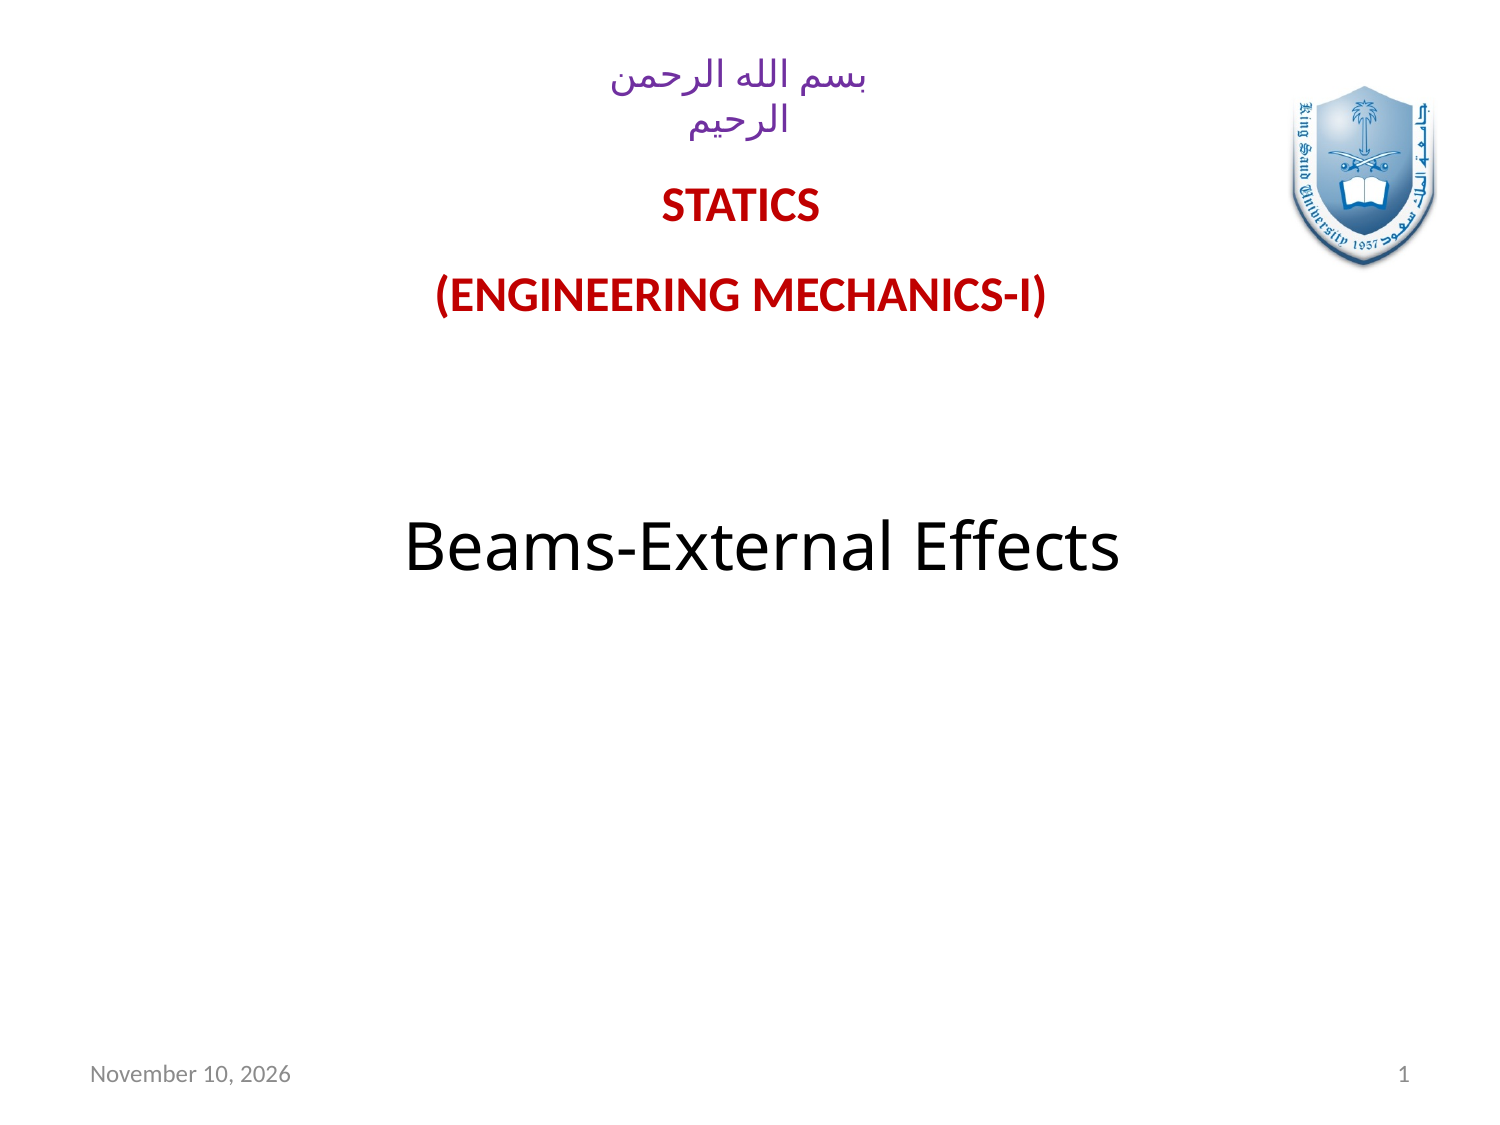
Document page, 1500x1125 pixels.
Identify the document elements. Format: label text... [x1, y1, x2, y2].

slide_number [75, 1042, 425, 1103]
picture [1287, 74, 1438, 273]
slide_number 1 [1074, 1042, 1425, 1103]
text_box بسم الله الرحمن الرحيم [561, 42, 917, 148]
subtitle Beams-External Effects [50, 437, 1475, 675]
title STATICS (ENGINEERING MECHANICS-I) [225, 137, 1258, 325]
